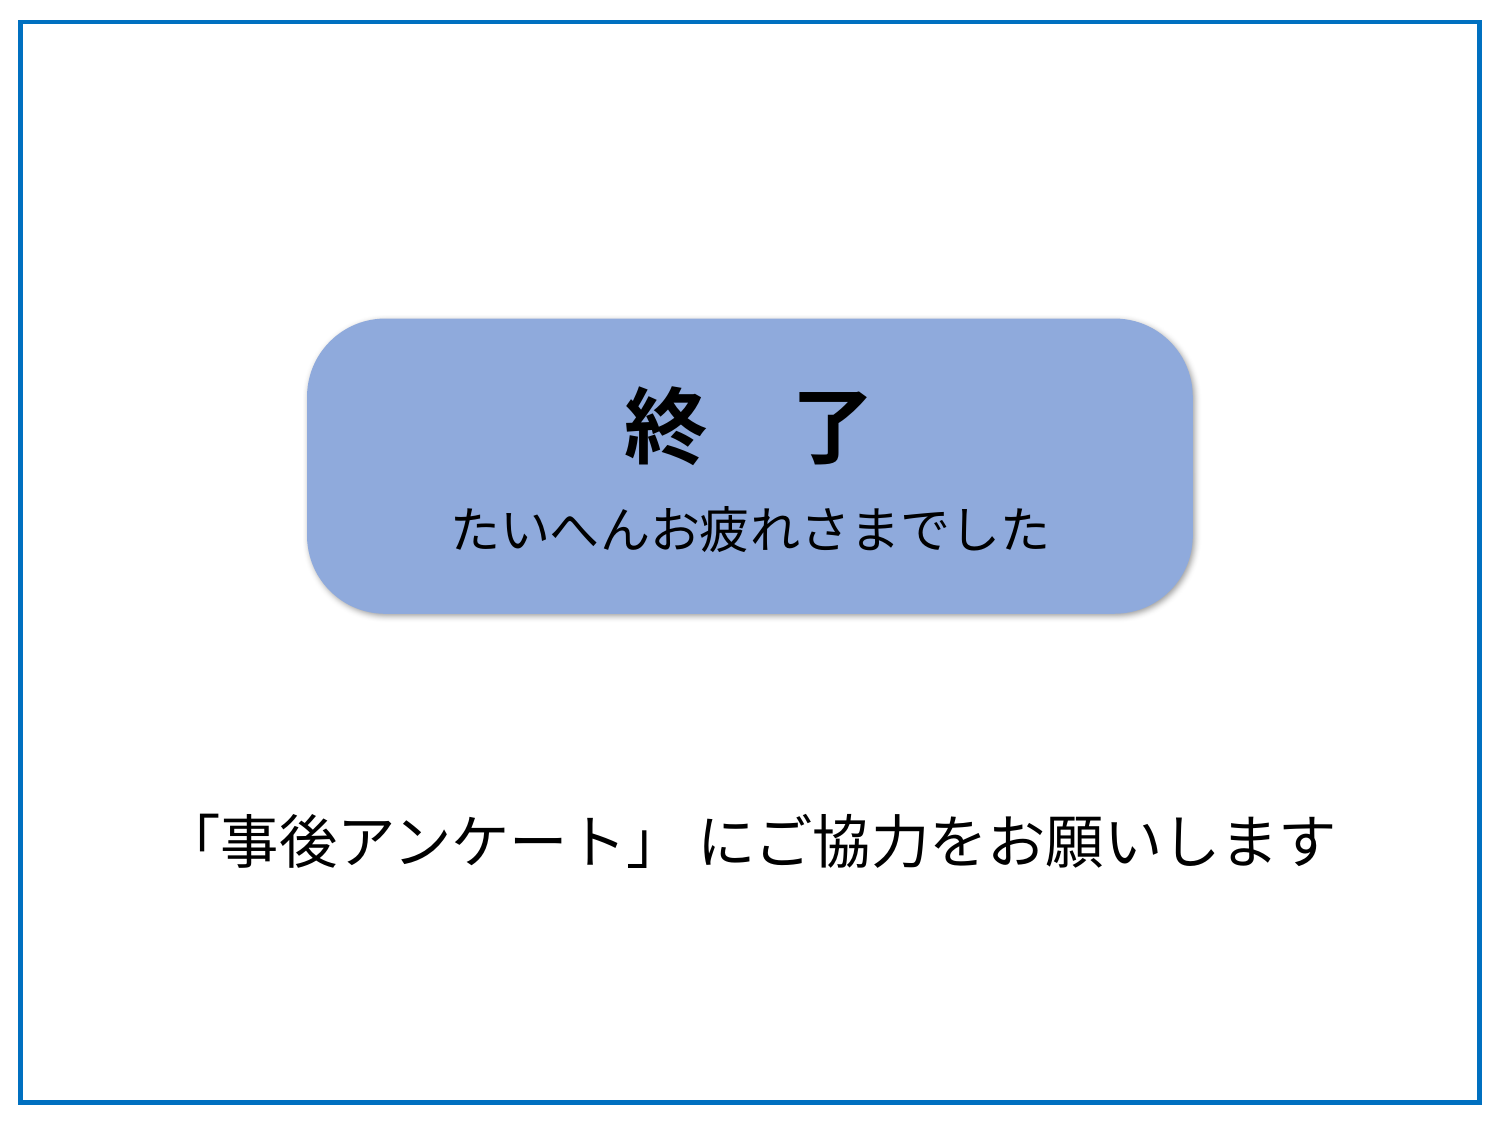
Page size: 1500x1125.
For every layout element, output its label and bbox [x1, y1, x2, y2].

text_box [20, 21, 1480, 1104]
